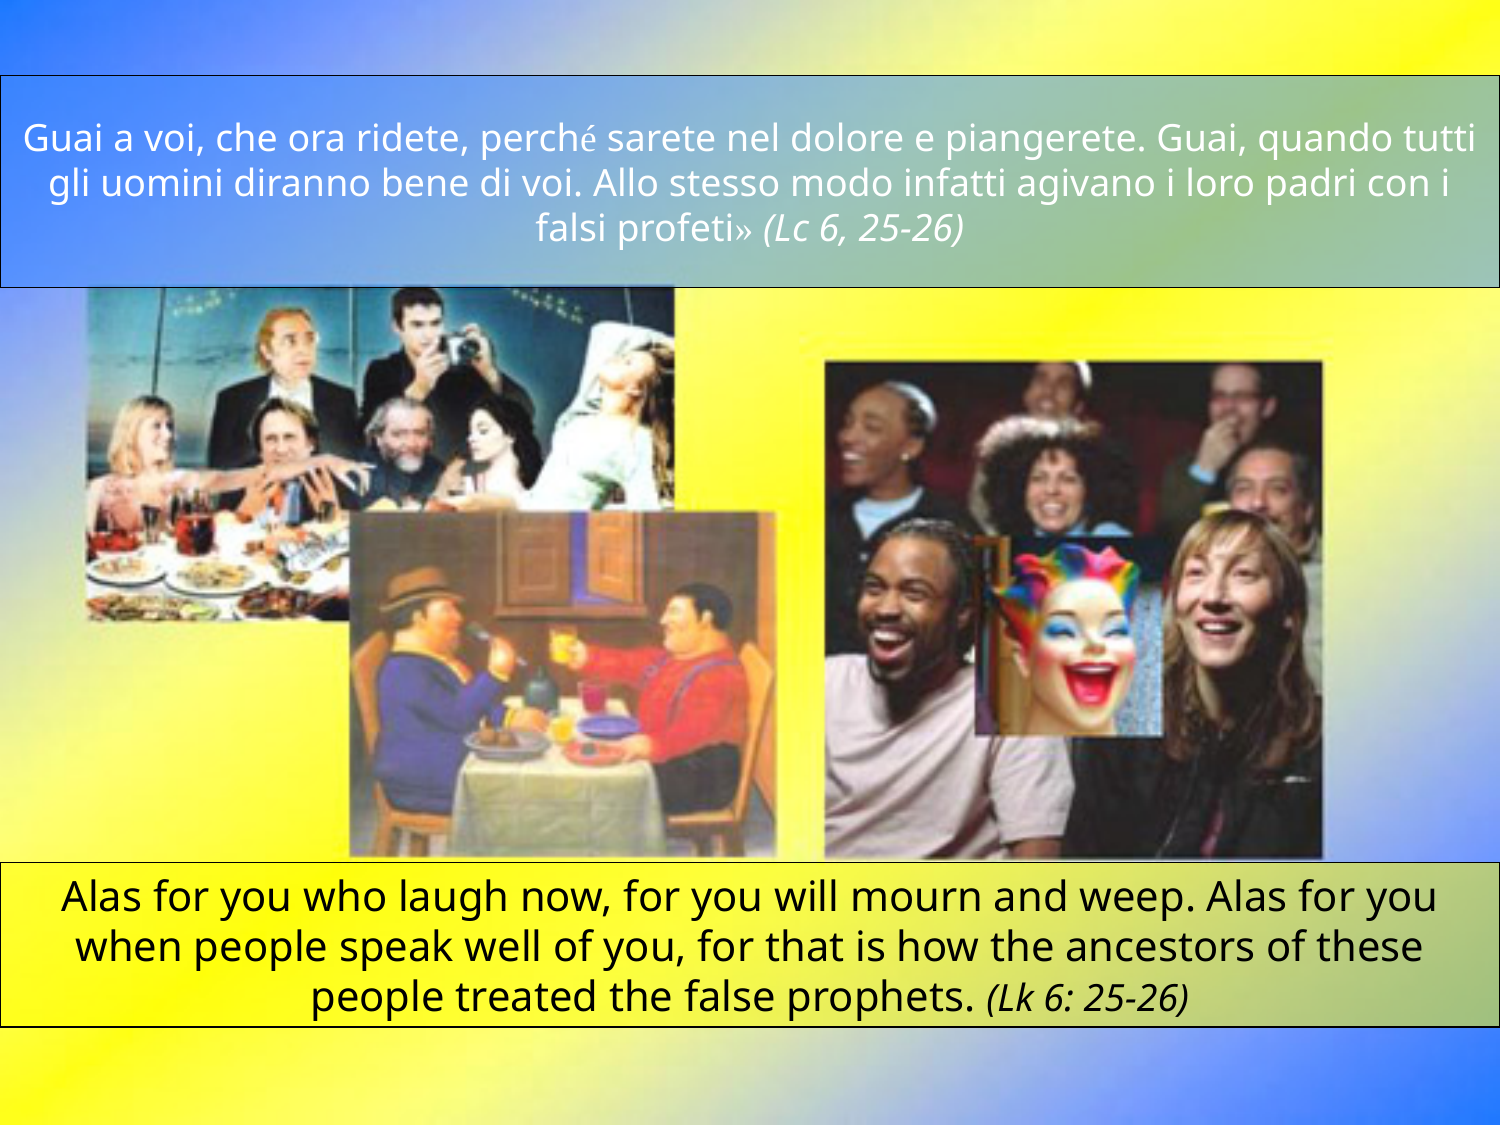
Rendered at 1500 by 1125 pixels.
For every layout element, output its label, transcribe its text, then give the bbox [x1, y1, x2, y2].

picture [0, 0, 1500, 75]
text_box Alas for you who laugh now, for you will mourn and weep. Alas for you when people speak well of you, for that is how the ancestors of these people treated the false prophets. (Lk 6: 25-26) [0, 862, 1500, 1028]
title Guai a voi, che ora ridete, perché sarete nel dolore e piangerete. Guai, quando tutti gli uomini diranno bene di voi. Allo stesso modo infatti agivano i loro padri con i falsi profeti» (Lc 6, 25-26) [0, 75, 1500, 288]
picture [0, 1028, 1500, 1125]
picture [0, 288, 1500, 862]
